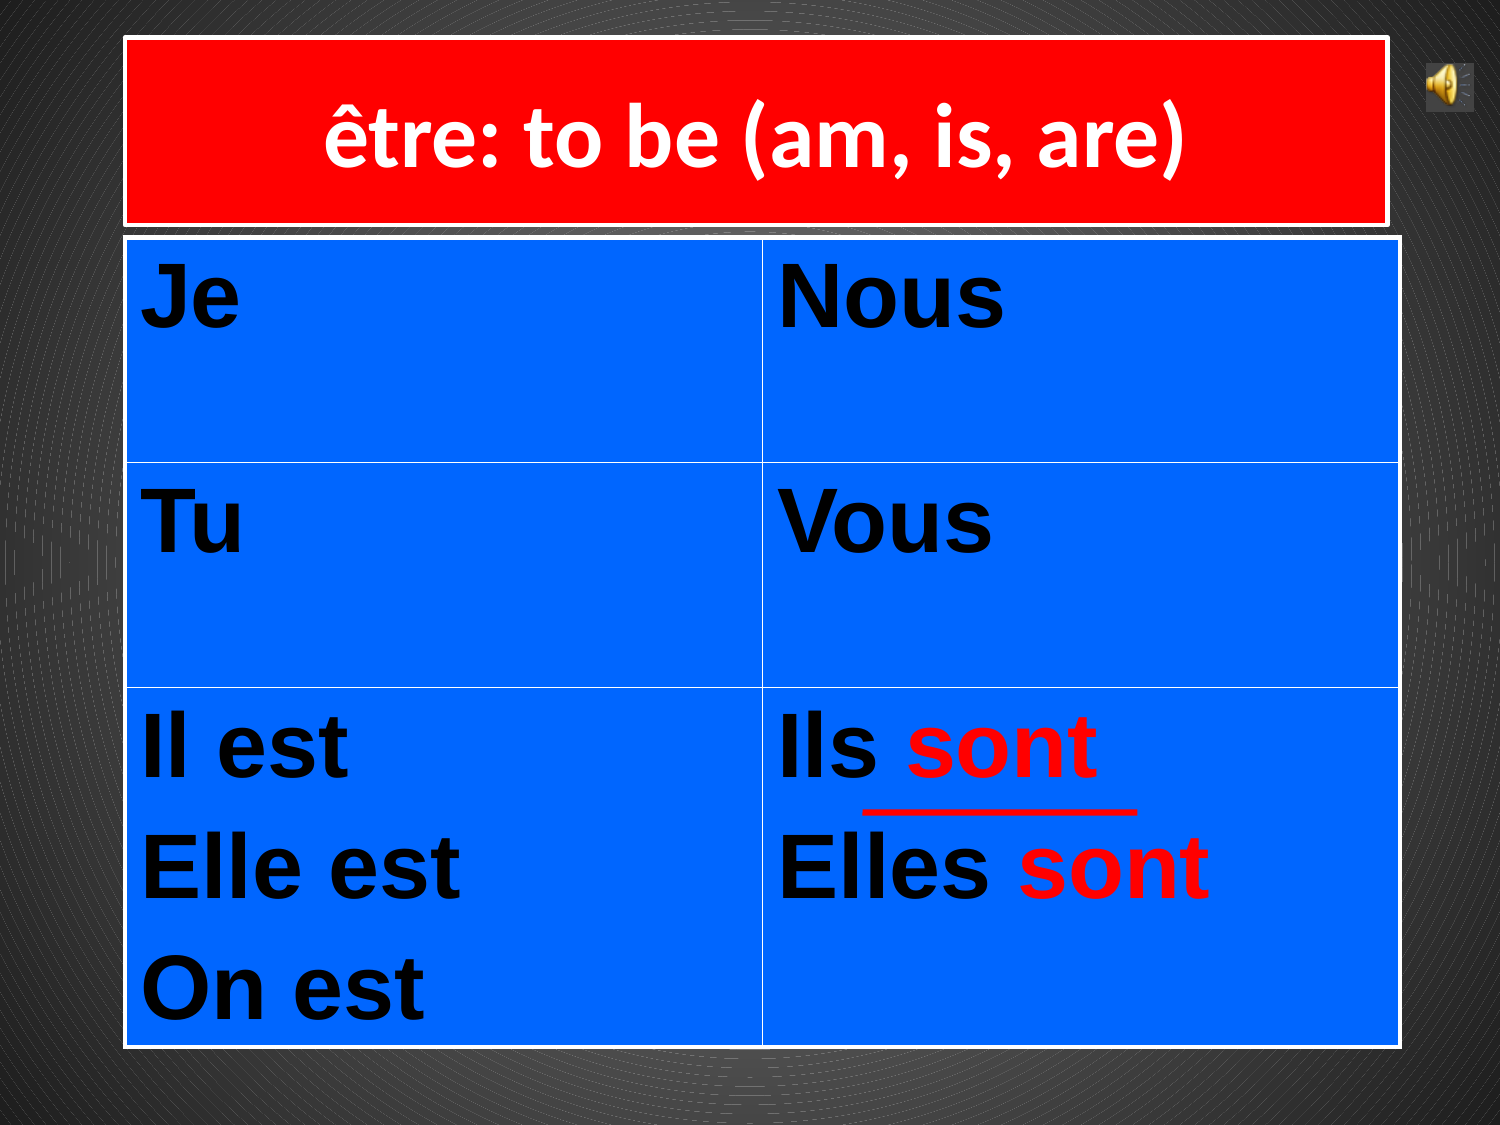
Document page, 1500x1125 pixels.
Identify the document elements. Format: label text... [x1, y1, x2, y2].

table_cell Ils sont Elles sont [763, 688, 1398, 1045]
table_cell Tu [127, 463, 762, 687]
picture [1424, 62, 1476, 113]
table_cell Vous [763, 463, 1398, 687]
table_header Je [127, 240, 762, 462]
table_header Nous [763, 240, 1398, 462]
title être: to be (am, is, are) [125, 37, 1388, 225]
table_cell Il est Elle est On est [127, 688, 762, 1045]
